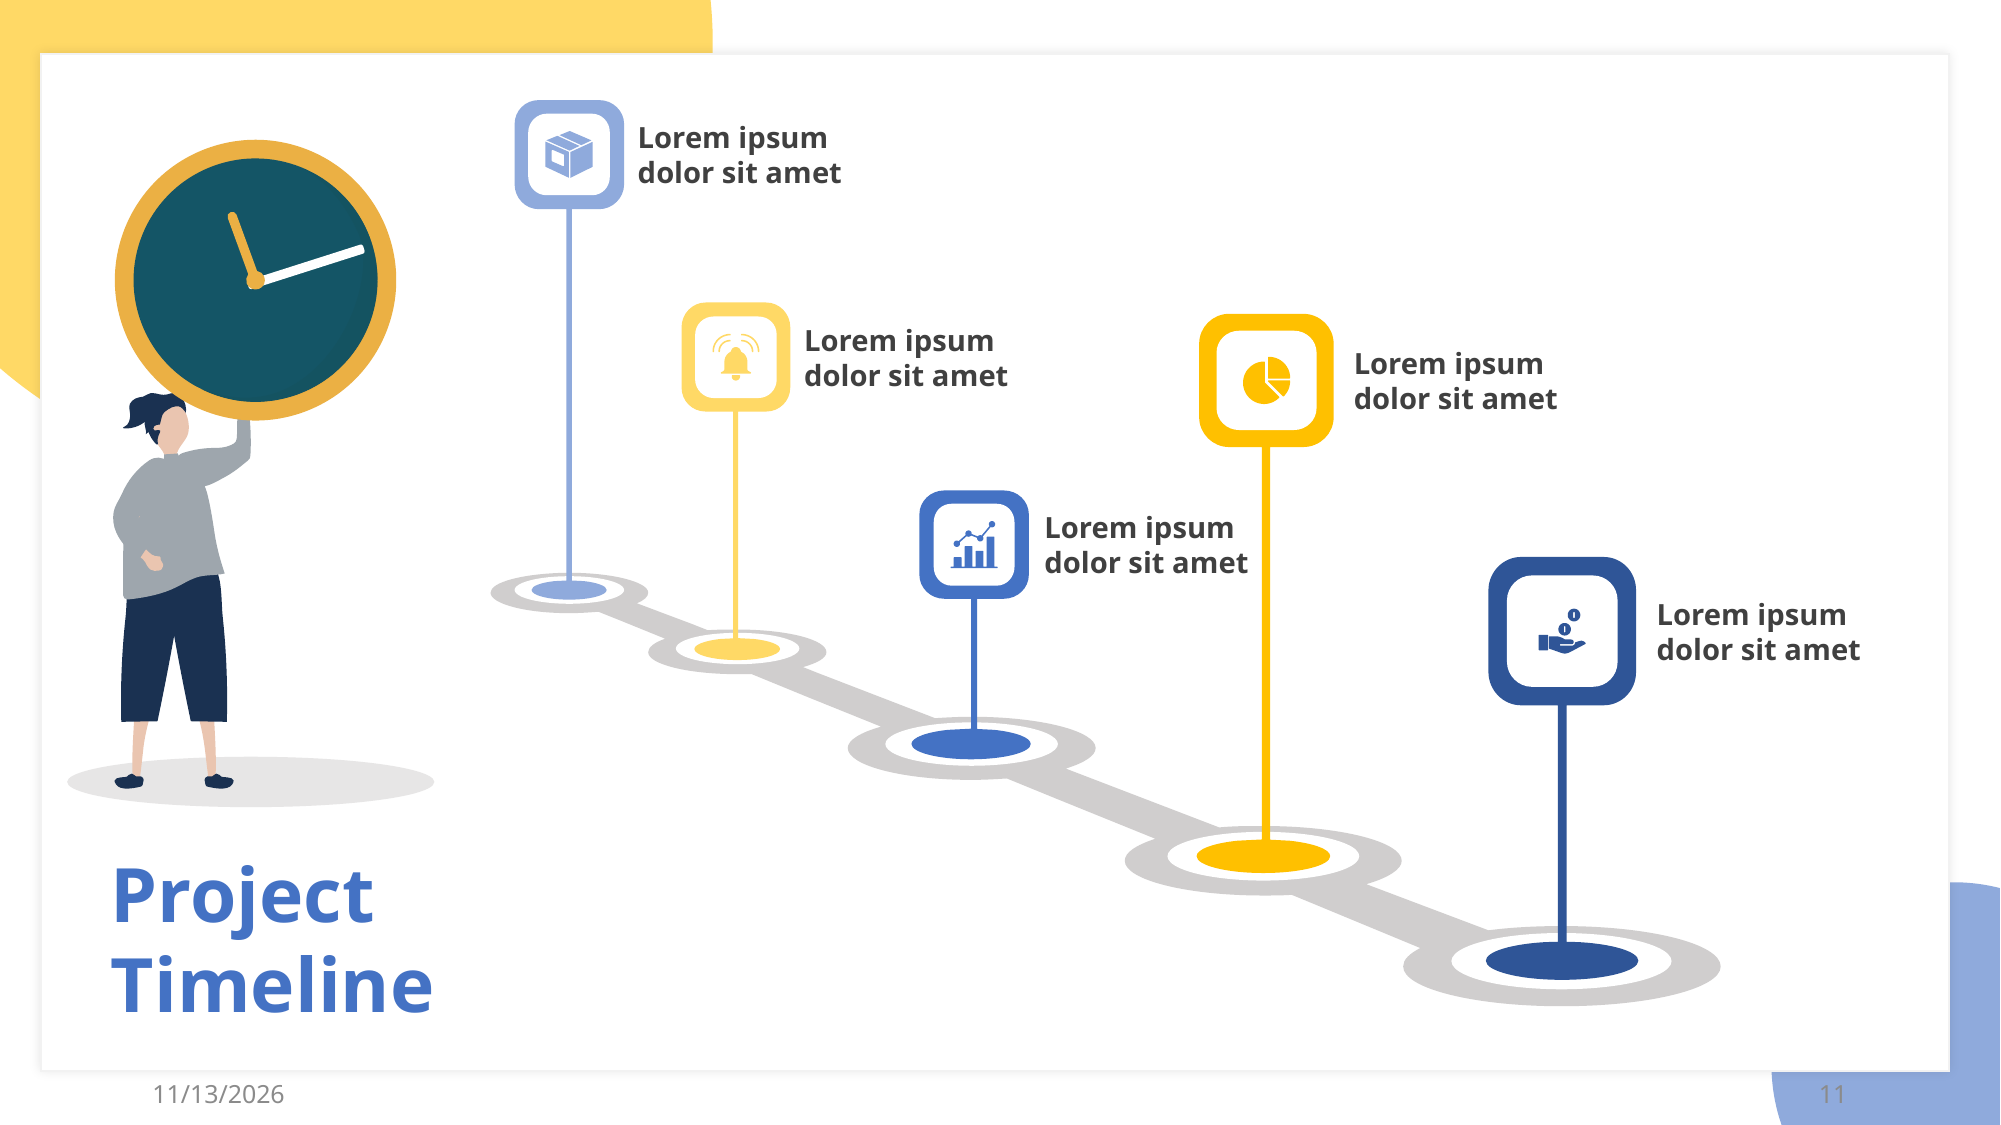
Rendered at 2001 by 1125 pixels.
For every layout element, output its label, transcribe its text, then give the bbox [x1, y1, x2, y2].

text_box Lorem ipsum dolor sit amet [1353, 345, 1594, 416]
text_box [1538, 608, 1586, 654]
slide_number 11 [1412, 1065, 1863, 1125]
text_box Lorem ipsum dolor sit amet [637, 119, 878, 190]
text_box [1451, 933, 1672, 990]
text_box [1506, 575, 1618, 687]
text_box [514, 576, 625, 604]
text_box [490, 572, 1721, 1007]
text_box [528, 113, 610, 196]
text_box [40, 53, 1950, 1072]
text_box Project Timeline [110, 847, 574, 1028]
text_box [66, 764, 436, 809]
text_box [885, 722, 1058, 766]
text_box [681, 302, 791, 661]
text_box [1199, 313, 1334, 509]
text_box Lorem ipsum dolor sit amet [1044, 509, 1285, 580]
text_box [514, 100, 625, 600]
text_box [911, 490, 1031, 760]
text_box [545, 131, 593, 178]
text_box Lorem ipsum dolor sit amet [804, 322, 1045, 393]
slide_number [137, 1065, 588, 1125]
text_box [1485, 556, 1639, 980]
text_box [0, 0, 714, 398]
text_box [933, 503, 1015, 586]
picture [112, 139, 397, 789]
text_box [1863, 881, 2000, 1125]
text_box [950, 521, 998, 569]
text_box [1196, 580, 1331, 874]
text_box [712, 333, 760, 381]
text_box [1216, 330, 1317, 431]
text_box [675, 632, 800, 665]
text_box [1242, 356, 1291, 404]
text_box Lorem ipsum dolor sit amet [1656, 596, 1897, 667]
text_box [695, 316, 777, 399]
text_box [1167, 831, 1360, 881]
